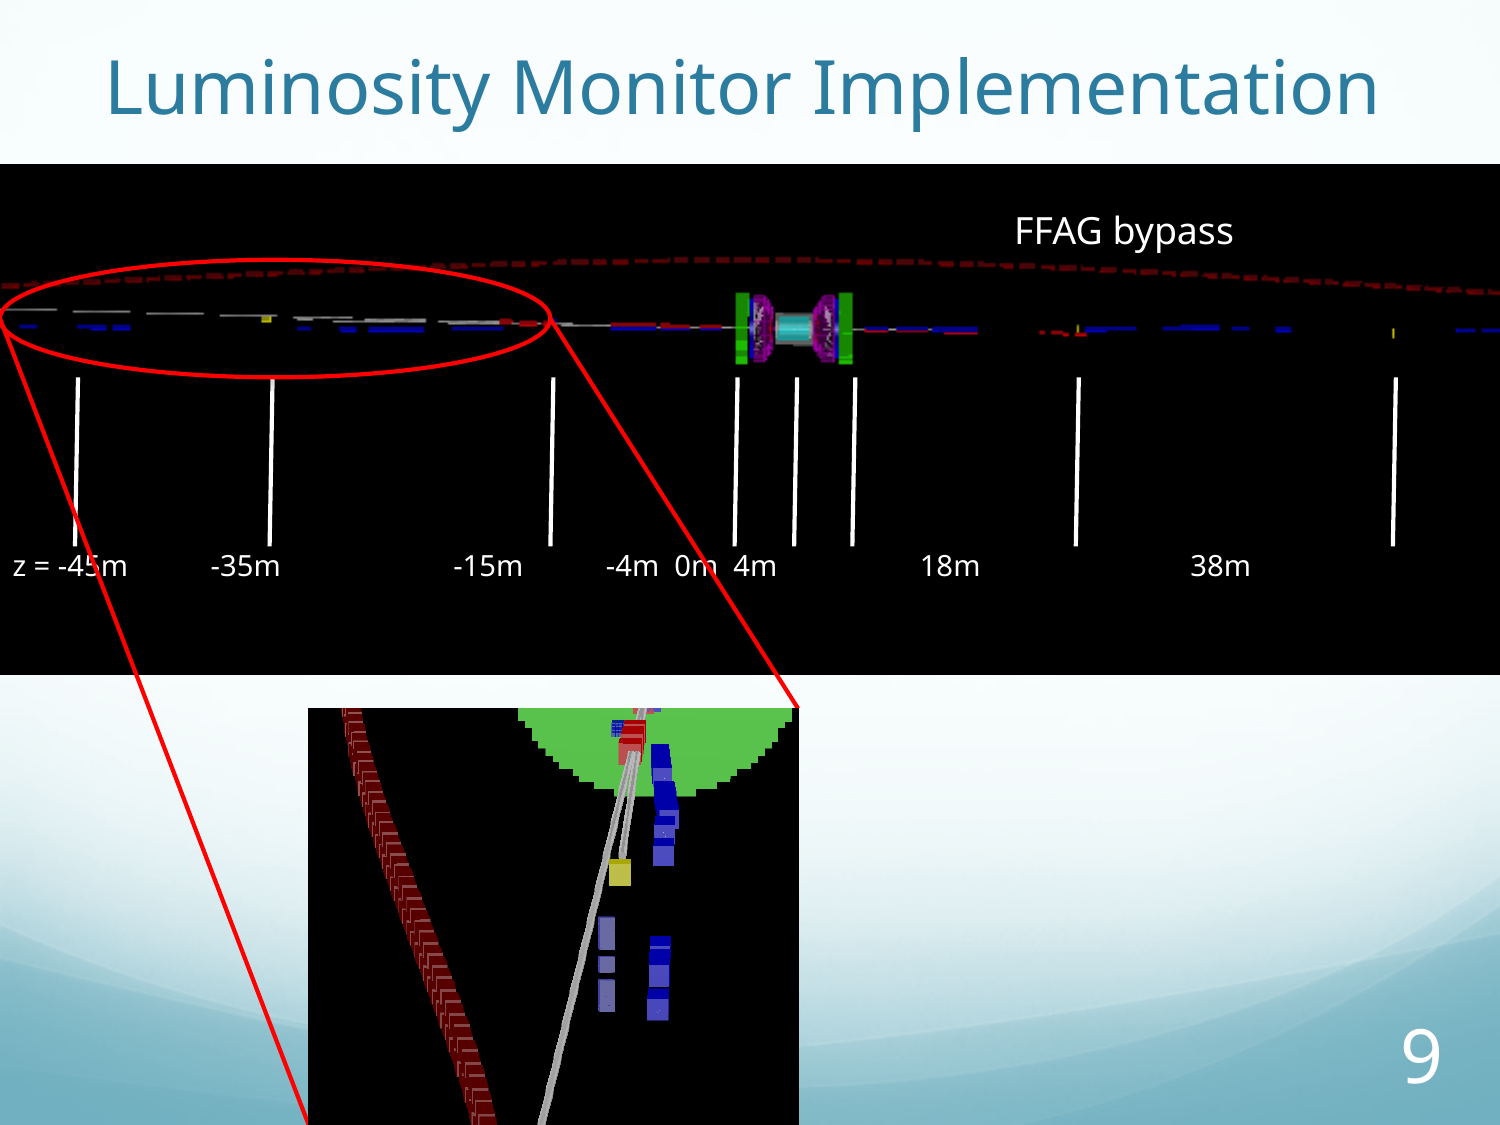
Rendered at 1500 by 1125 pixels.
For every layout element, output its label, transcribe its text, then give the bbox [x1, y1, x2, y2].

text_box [0, 318, 310, 1125]
picture [0, 163, 1500, 675]
slide_number 9 [1295, 1029, 1459, 1090]
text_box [1075, 376, 1080, 547]
picture [308, 707, 799, 1125]
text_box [851, 376, 856, 547]
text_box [1392, 376, 1397, 547]
title Luminosity Monitor Implementation [78, 13, 1428, 138]
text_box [549, 318, 799, 705]
